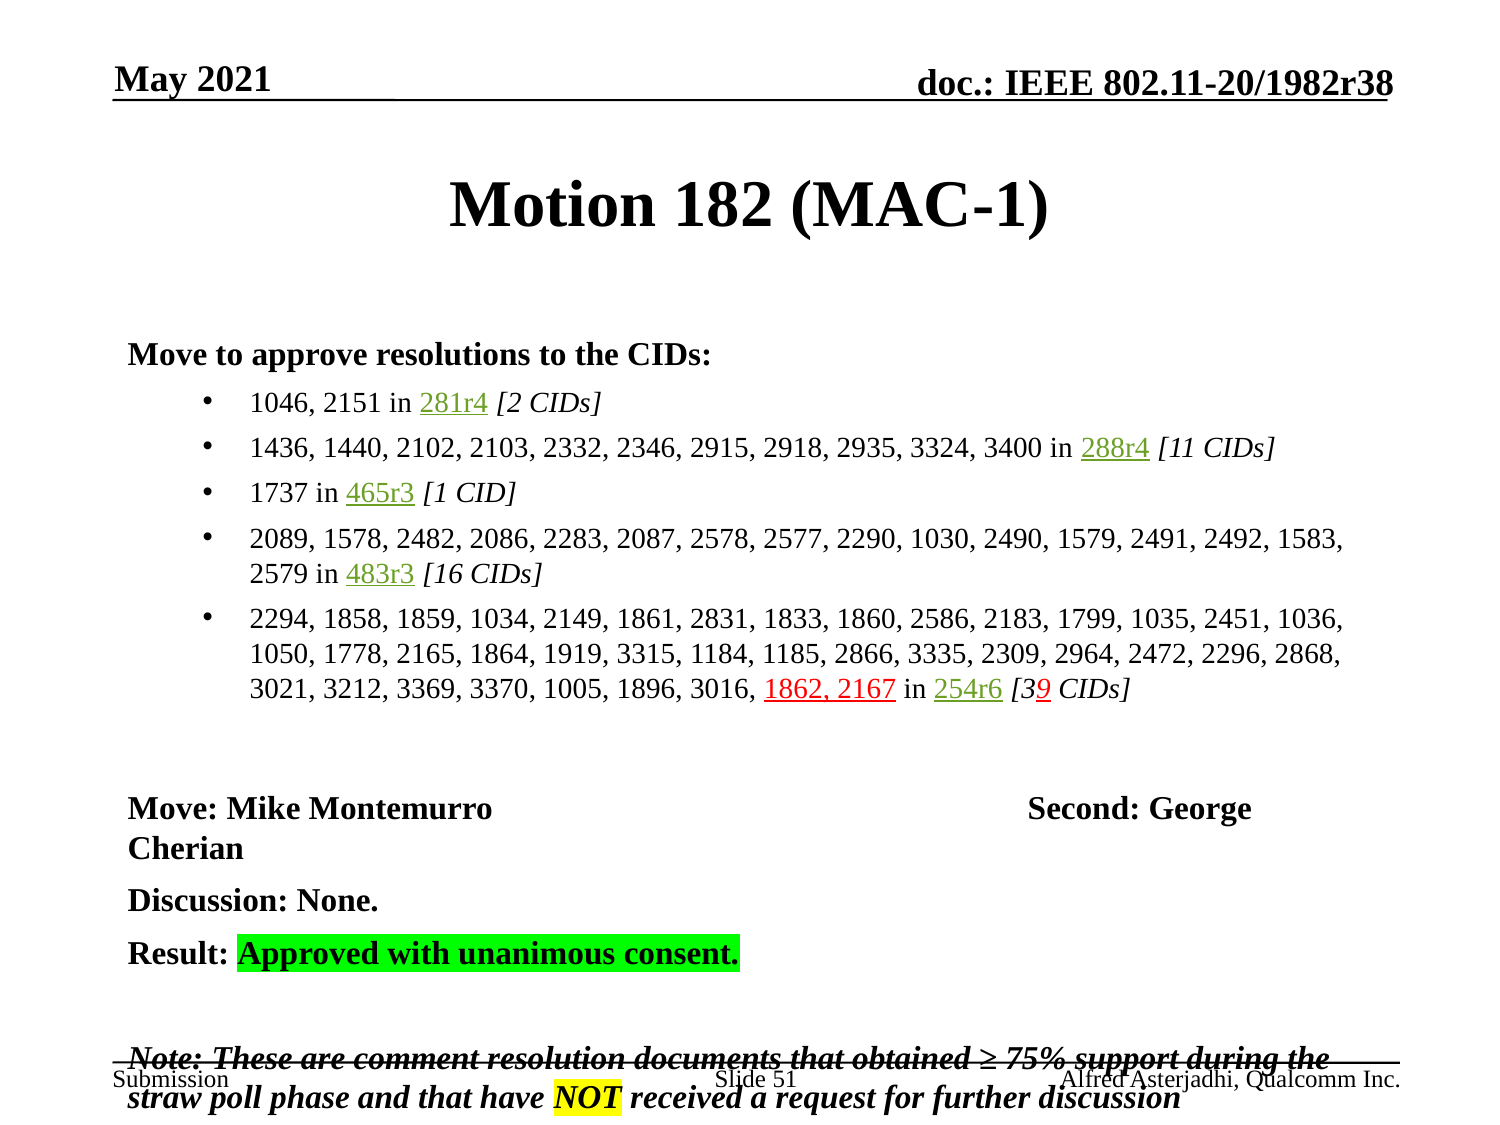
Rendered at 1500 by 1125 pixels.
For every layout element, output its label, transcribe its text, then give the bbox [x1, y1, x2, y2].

footer Alfred Asterjadhi, Qualcomm Inc. [878, 1061, 1402, 1093]
title Motion 182 (MAC-1) [112, 112, 1388, 288]
slide_number Slide 51 [712, 1061, 800, 1123]
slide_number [114, 54, 423, 100]
list Move to approve resolutions to the CIDs: 1046, 2151 in 281r4 [2 CIDs] 1436, 1440, 2102, 2103, 2332, 2346, 2915, 2918, 2935, 3324, 3400 in 288r4 [11 CIDs] 1737 in 465r3 [1 CID] 2089, 1578, 2482, 2086, 2283, 2087, 2578, 2577, 2290, 1030, 2490, 1579, 2491, 2492, 1583, 2579 in 483r3 [16 CIDs] 2294, 1858, 1859, 1034, 2149, 1861, 2831, 1833, 1860, 2586, 2183, 1799, 1035, 2451, 1036, 1050, 1778, 2165, 1864, 1919, 3315, 1184, 1185, 2866, 3335, 2309, 2964, 2472, 2296, 2868, 3021, 3212, 3369, 3370, 1005, 1896, 3016, 1862, 2167 in 254r6 [39 CIDs] Move: Mike Montemurro Second: George Cherian Discussion: None. Result: Approved with unanimous consent. Note: These are comment resolution documents that obtained ≥ 75% support during the straw poll phase and that have NOT received a request for further discussion [112, 324, 1388, 1063]
